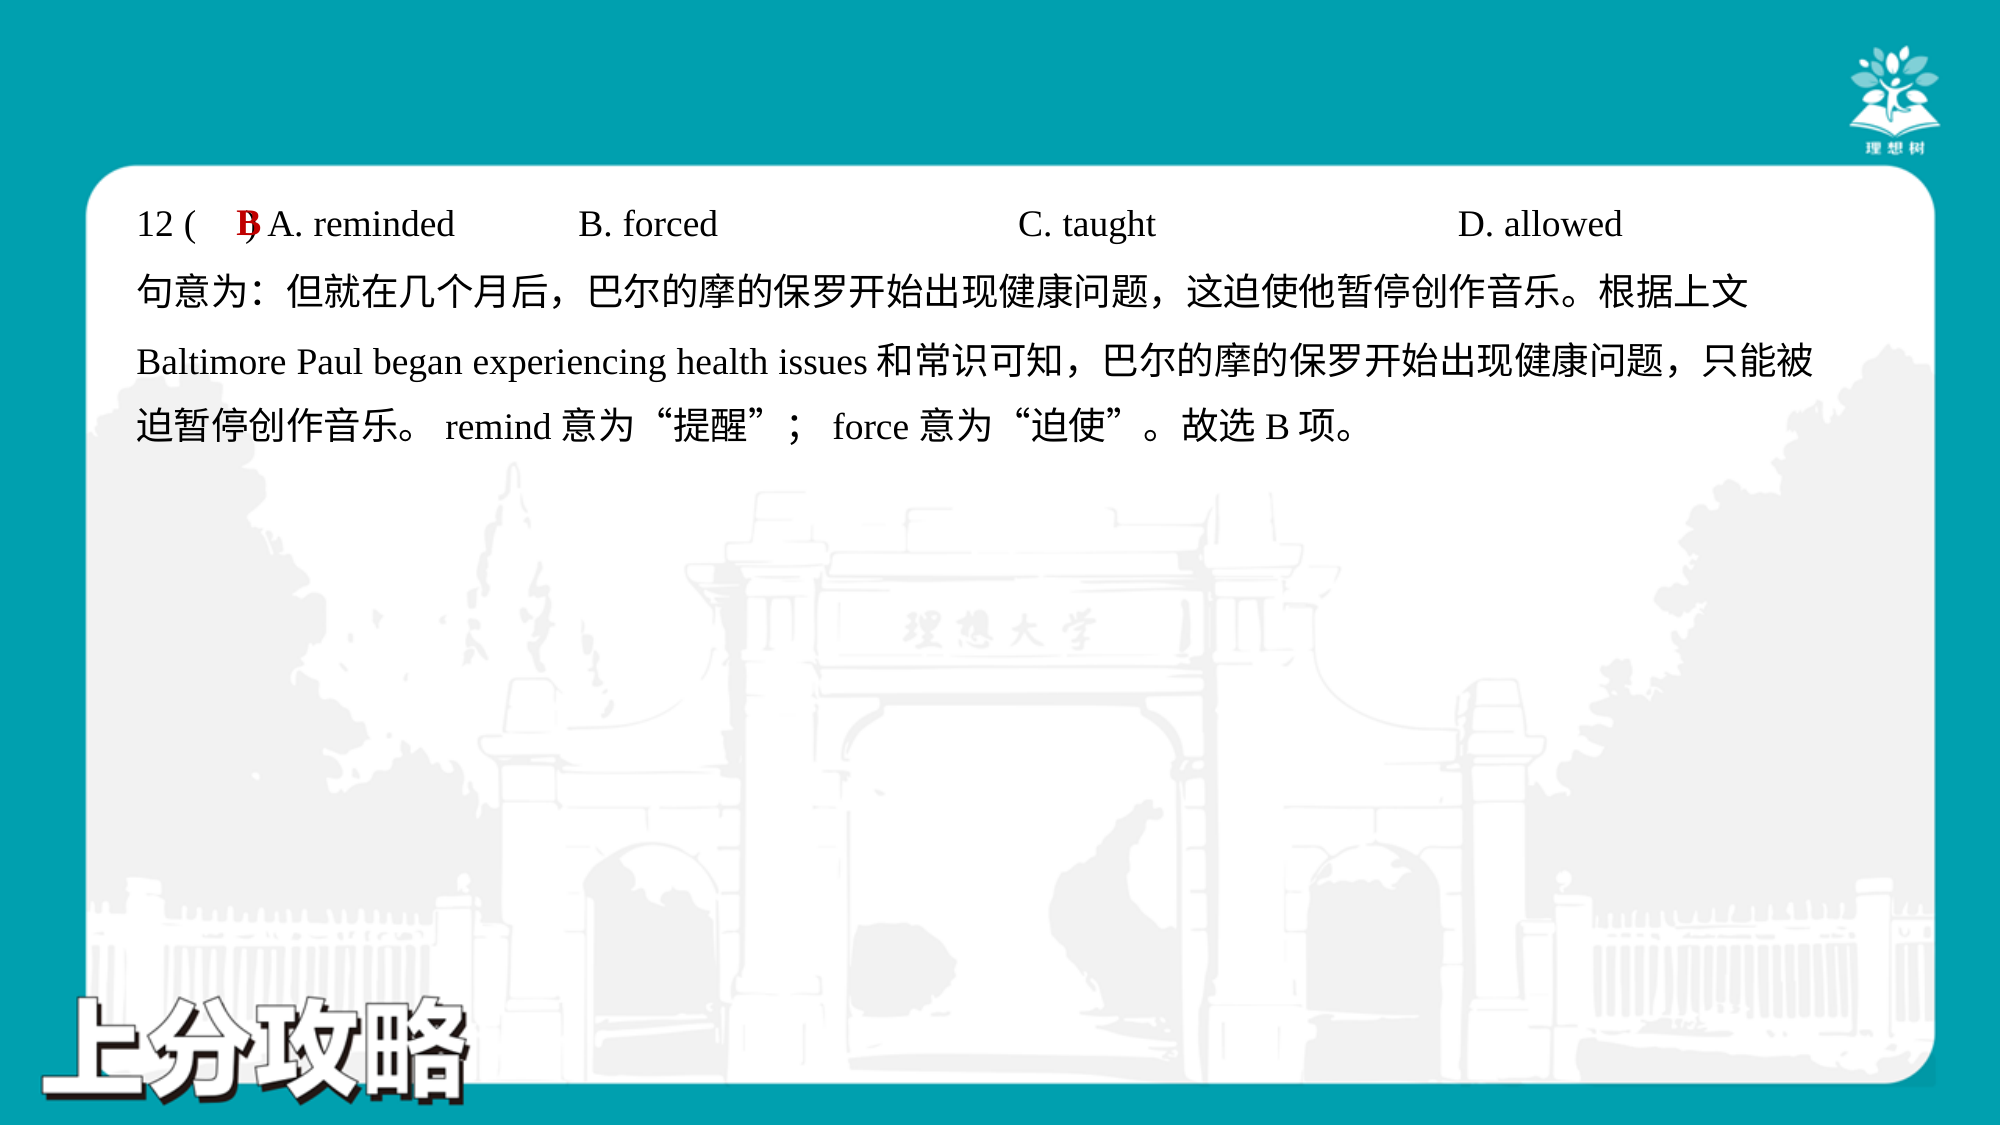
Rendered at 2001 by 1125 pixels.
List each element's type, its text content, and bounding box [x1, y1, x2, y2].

text_box B [222, 176, 276, 236]
text_box 12 ( ) A. reminded B. forced C. taught D. allowed [136, 176, 1865, 237]
picture [0, 0, 2000, 1125]
text_box 句意为：但就在几个月后，巴尔的摩的保罗开始出现健康问题，这迫使他暂停创作音乐。根据上文 Baltimore Paul began experiencing health issues和常识可知，巴尔的摩的保罗开始出现健康问题，只能被 迫暂停创作音乐。remind意为“提醒”；force意为“迫使”。故选B项。 [136, 244, 1865, 441]
